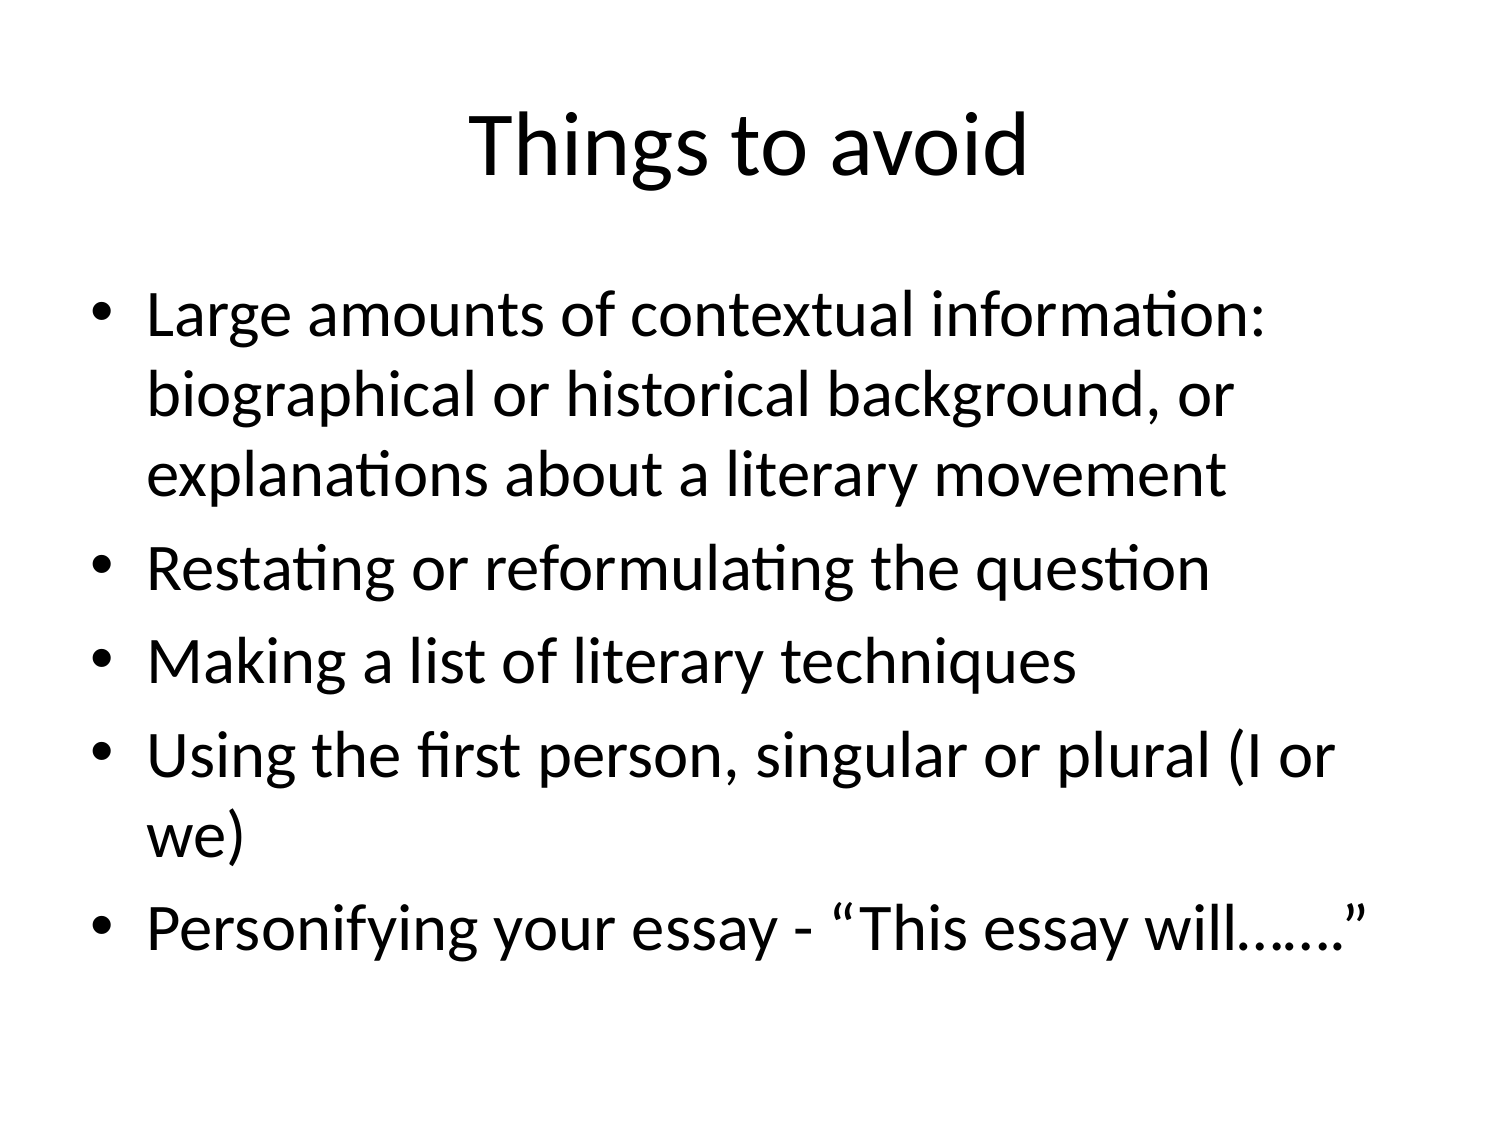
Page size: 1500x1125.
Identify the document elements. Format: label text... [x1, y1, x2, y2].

title Things to avoid [75, 45, 1425, 233]
list Large amounts of contextual information: biographical or historical background, or explanations about a literary movement Restating or reformulating the question Making a list of literary techniques Using the first person, singular or plural (I or we) Personifying your essay - “This essay will…….” [75, 262, 1425, 1005]
